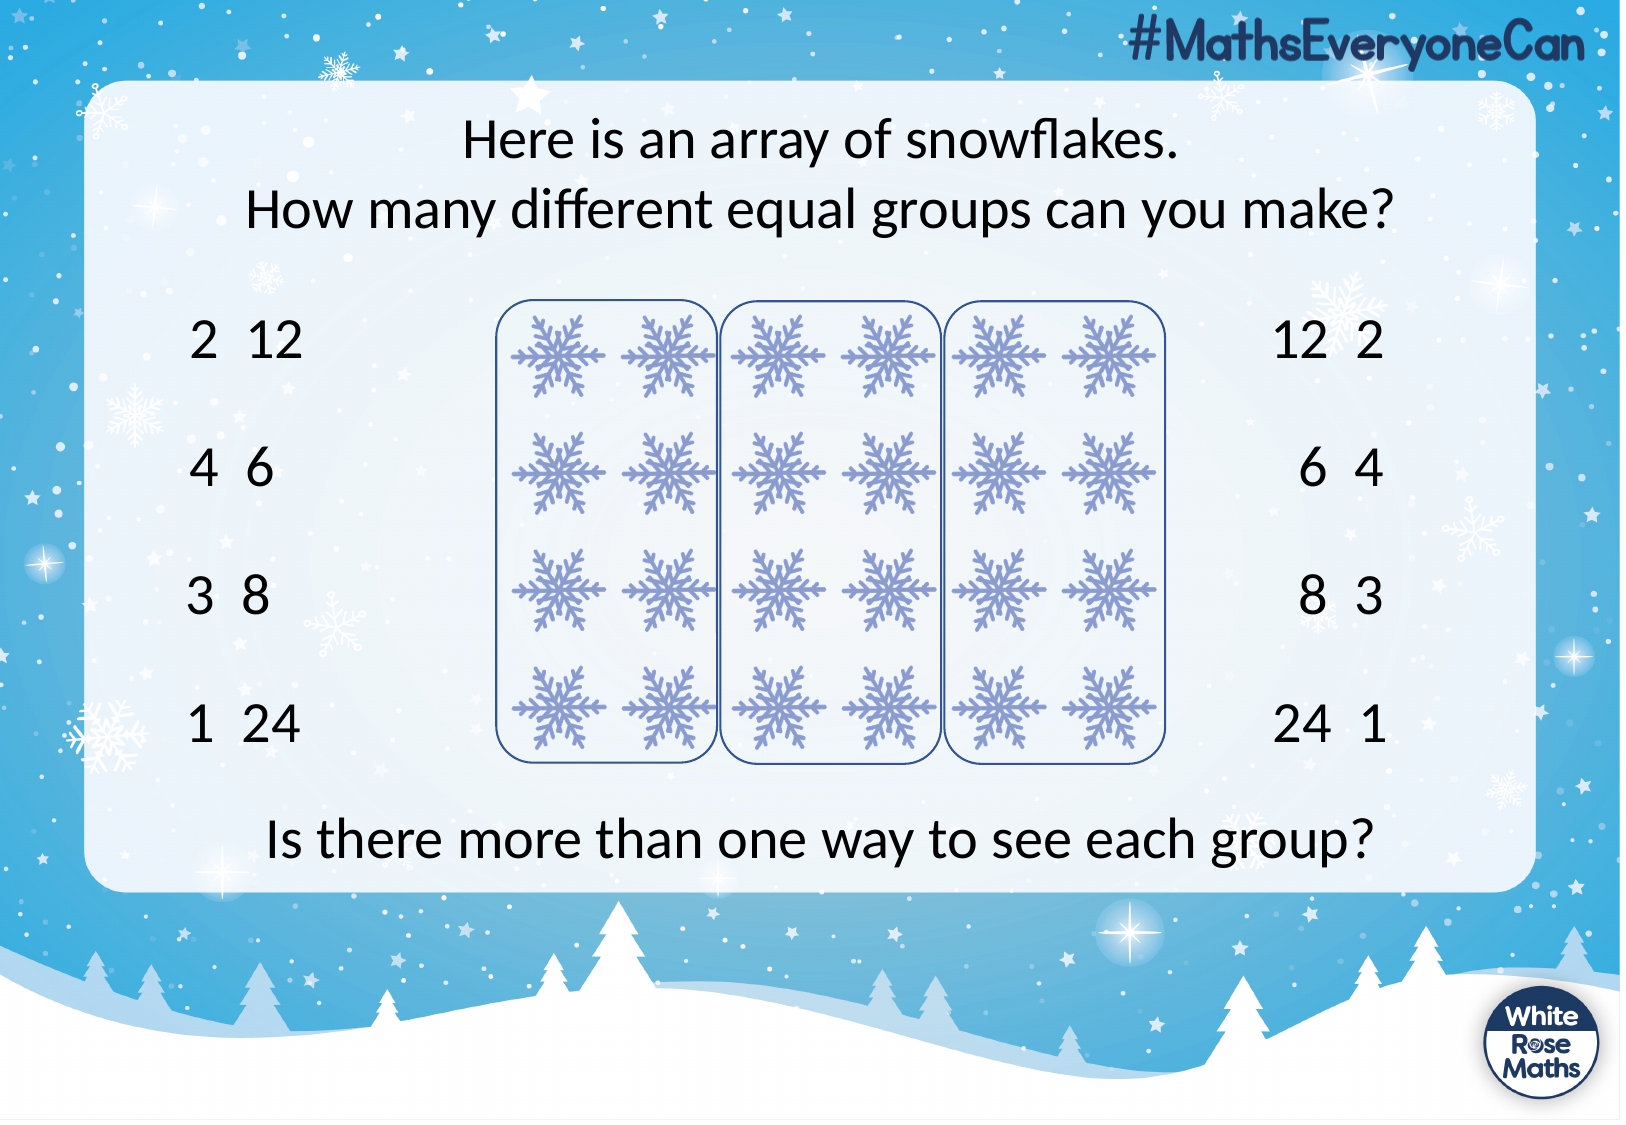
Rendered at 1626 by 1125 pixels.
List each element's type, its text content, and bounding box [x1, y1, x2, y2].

text_box [719, 412, 943, 418]
text_box [719, 646, 943, 652]
picture [0, 0, 1626, 1125]
text_box [943, 529, 1167, 535]
text_box [943, 646, 1167, 652]
text_box [719, 529, 943, 535]
text_box Here is an array of snowflakes. How many different equal groups can you make? Is there more than one way to see each group? [221, 93, 1422, 948]
text_box [495, 412, 719, 734]
text_box [943, 412, 1167, 418]
